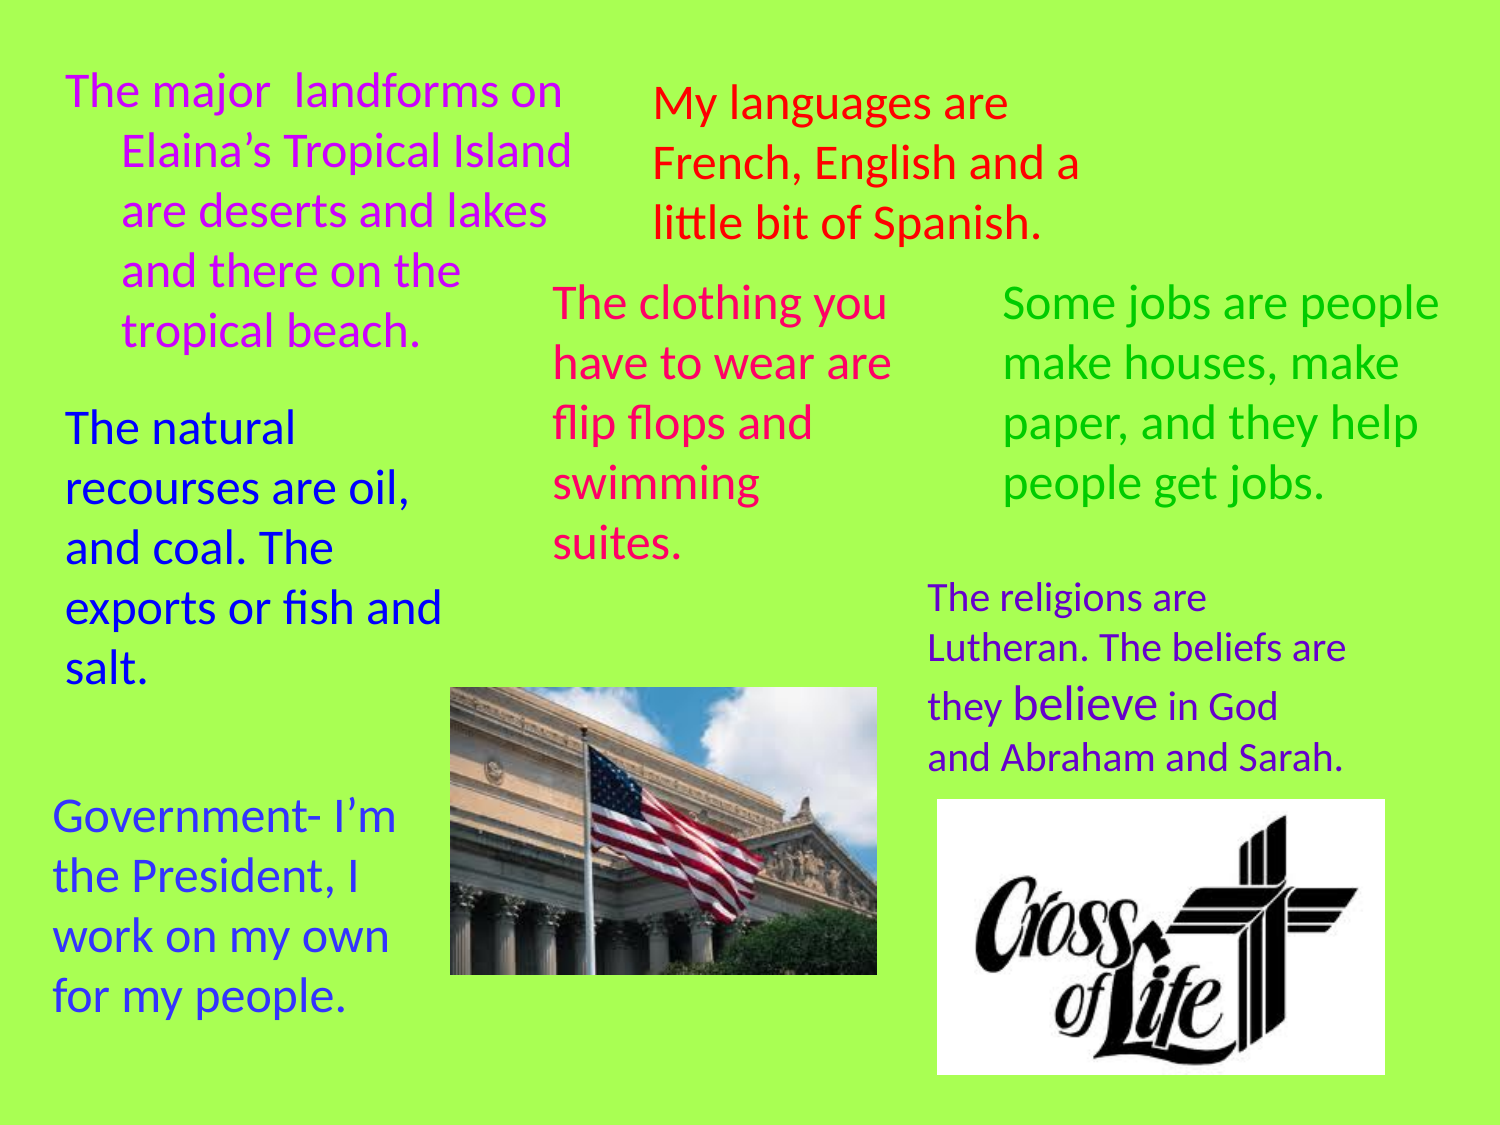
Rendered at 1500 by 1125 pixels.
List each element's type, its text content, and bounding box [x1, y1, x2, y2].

text_box My languages are French, English and a little bit of Spanish. [637, 62, 1113, 258]
text_box The religions are Lutheran. The beliefs are they believe in God and Abraham and Sarah. [912, 562, 1375, 788]
picture [449, 687, 877, 976]
text_box Some jobs are people make houses, make paper, and they help people get jobs. [987, 262, 1463, 518]
list The major landforms on Elaina’s Tropical Island are deserts and lakes and there on the tropical beach. [50, 50, 600, 413]
text_box Government- I’m the President, I work on my own for my people. [37, 774, 438, 1030]
text_box The clothing you have to wear are flip flops and swimming suites. [537, 262, 913, 578]
picture [937, 799, 1385, 1076]
text_box The natural recourses are oil, and coal. The exports or fish and salt. [49, 387, 500, 703]
